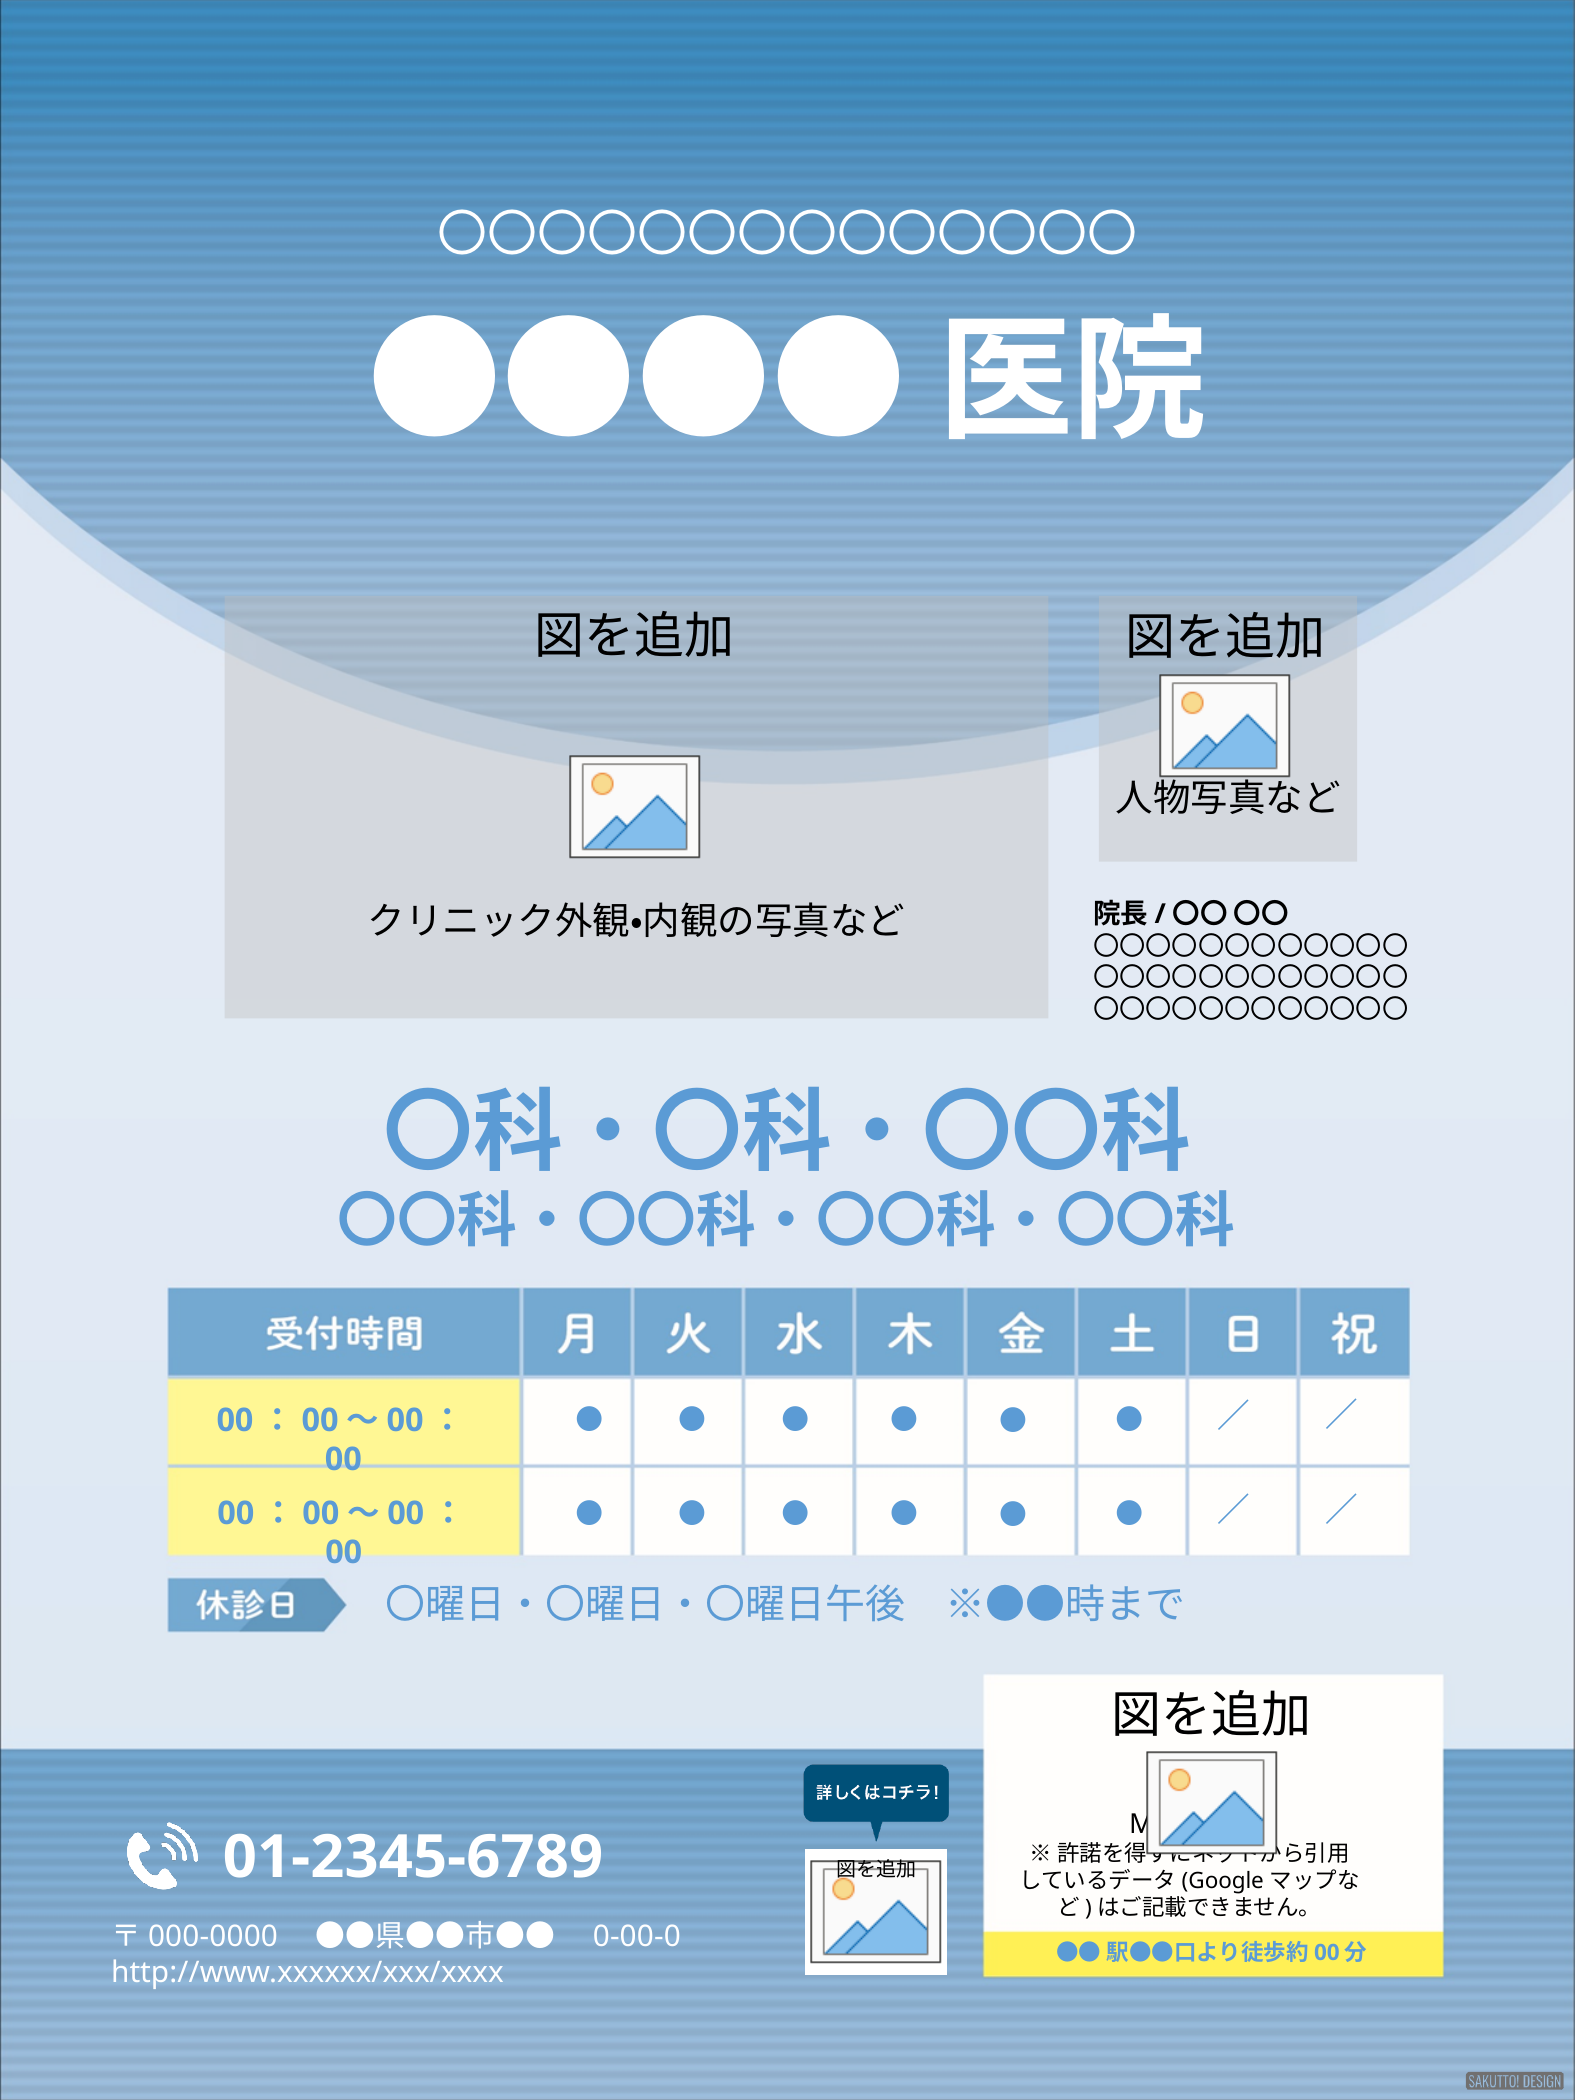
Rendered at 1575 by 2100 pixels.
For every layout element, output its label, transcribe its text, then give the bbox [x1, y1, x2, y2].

text_box ● [560, 1387, 629, 1441]
text_box ● [984, 1482, 1052, 1537]
text_box 院長/〇〇 〇〇 〇〇〇〇〇〇〇〇〇〇〇〇 〇〇〇〇〇〇〇〇〇〇〇〇 〇〇〇〇〇〇〇〇〇〇〇〇 [1078, 889, 1468, 1031]
text_box ● [560, 1481, 629, 1536]
text_box ● [766, 1481, 835, 1536]
text_box 00：00～00：00 [201, 1392, 485, 1485]
text_box 01-2345-6789 〒000-0000 ●●県●●市●● 0-00-0 http://www.xxxxxx/xxx/xxxx [96, 1810, 804, 1996]
text_box ● [663, 1481, 732, 1536]
text_box ● [766, 1387, 835, 1441]
text_box ／ [1310, 1481, 1379, 1535]
text_box 人物写真など [1098, 854, 1358, 863]
text_box 00：00～00：00 [202, 1484, 486, 1578]
text_box ／ [1203, 1481, 1271, 1536]
text_box 〇科・〇科・〇〇科 〇〇科・〇〇科・〇〇科・〇〇科 [255, 1066, 1320, 1261]
text_box 〇〇〇〇〇〇〇〇〇〇〇〇〇〇 [324, 194, 1251, 269]
text_box ●●●●医院 [324, 284, 1251, 462]
text_box ● [874, 1387, 943, 1441]
text_box ／ [1310, 1386, 1379, 1441]
text_box ● [663, 1387, 732, 1441]
text_box ● [984, 1388, 1052, 1442]
text_box ● [1100, 1387, 1168, 1441]
text_box ●●駅●●口より徒歩約00分 [996, 1931, 1427, 1973]
text_box クリニック外観・内観の写真など [1045, 595, 1049, 1019]
text_box ● [1100, 1481, 1168, 1536]
text_box ／ [1203, 1387, 1271, 1441]
text_box ● [874, 1481, 943, 1536]
text_box 〇曜日・〇曜日・〇曜日午後 ※●●時まで [370, 1570, 1435, 1634]
picture [0, 0, 1575, 2100]
